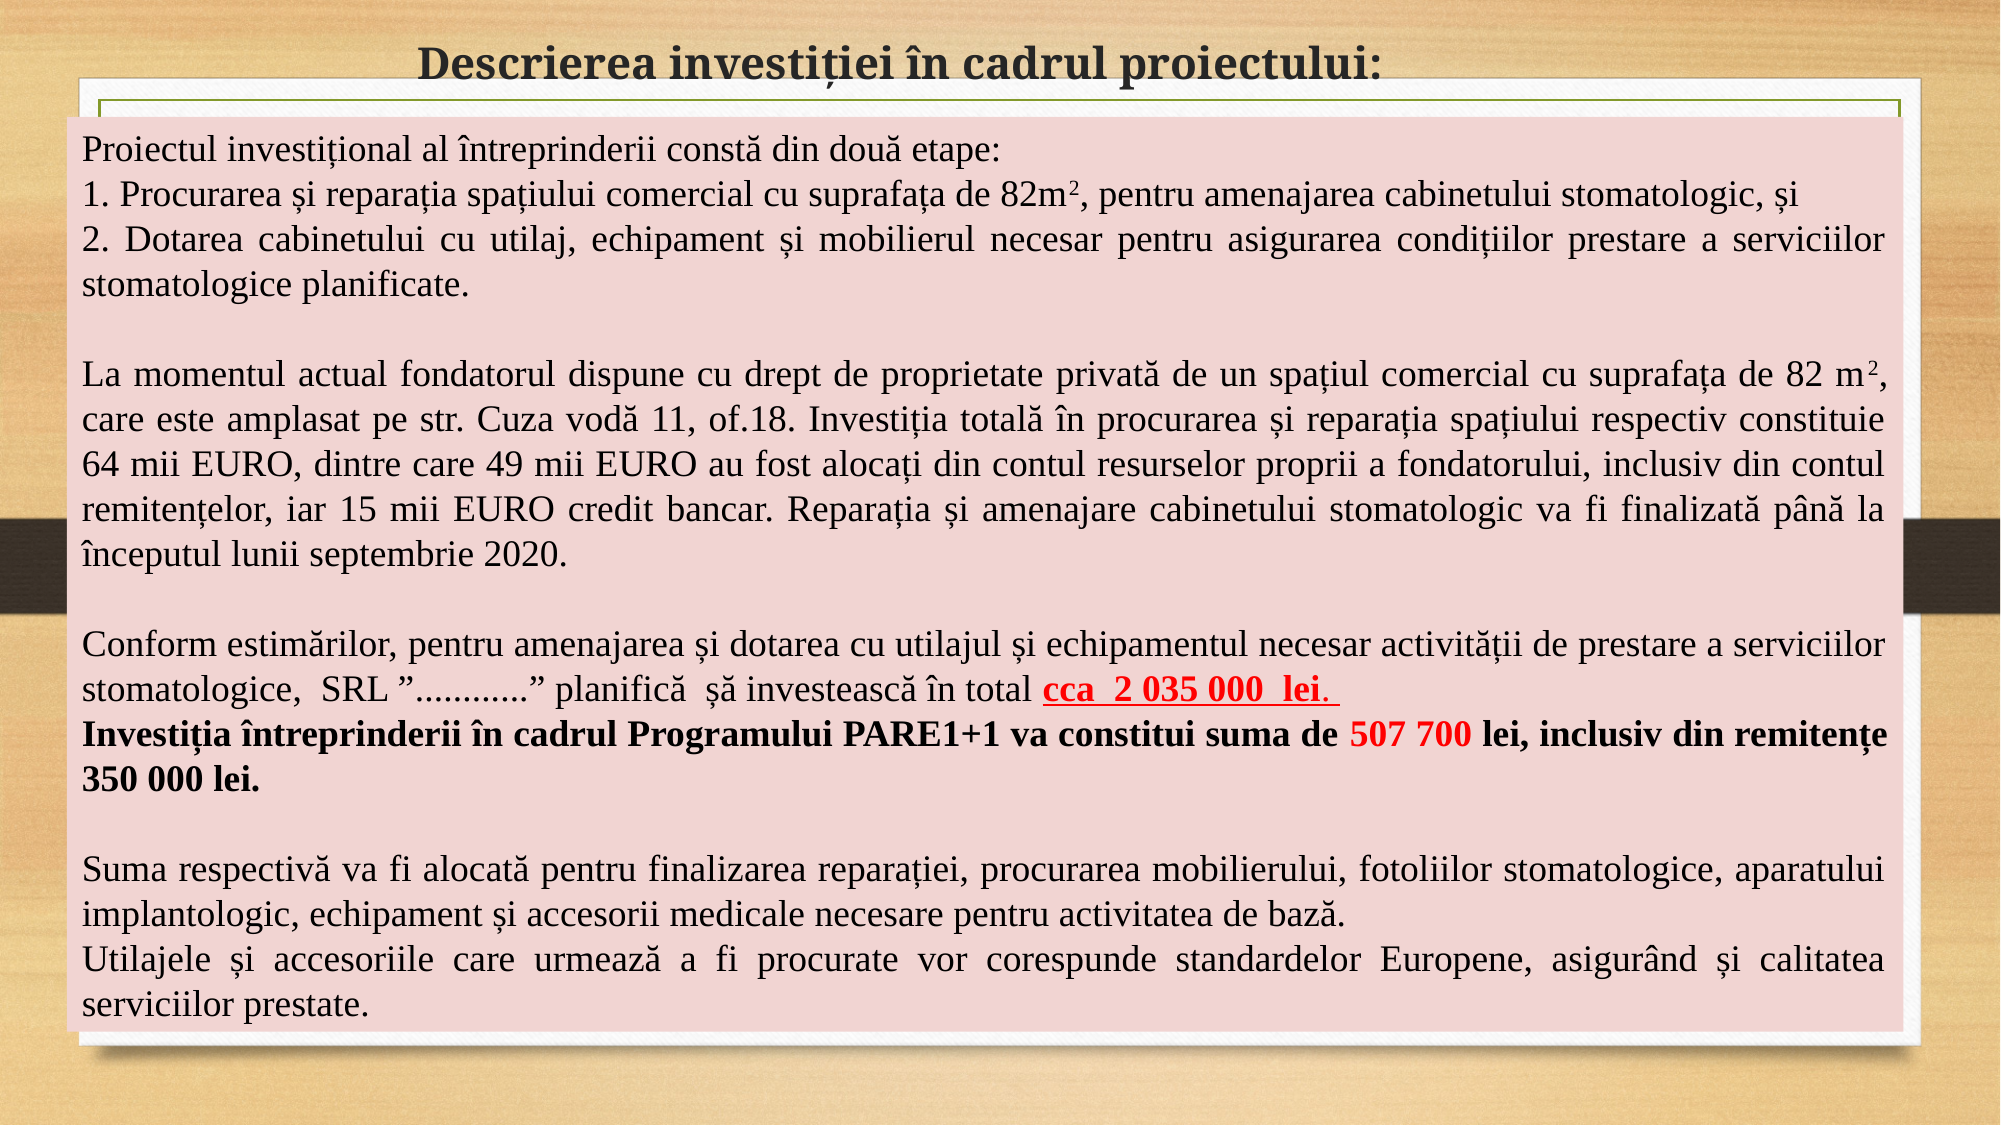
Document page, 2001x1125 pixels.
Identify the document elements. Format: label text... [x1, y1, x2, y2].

picture [0, 0, 2001, 1125]
title Descrierea investiţiei în cadrul proiectului: [0, 28, 1800, 97]
text_box Proiectul investițional al întreprinderii constă din două etape: 1. Procurarea și reparația spațiului comercial cu suprafața de 82m2, pentru amenajarea cabinetului stomatologic, și 2. Dotarea cabinetului cu utilaj, echipament și mobilierul necesar pentru asigurarea condițiilor prestare a serviciilor stomatologice planificate. La momentul actual fondatorul dispune cu drept de proprietate privată de un spațiul comercial cu suprafața de 82 m2, care este amplasat pe str. Cuza vodă 11, of.18. Investiția totală în procurarea și reparația spațiului respectiv constituie 64 mii EURO, dintre care 49 mii EURO au fost alocați din contul resurselor proprii a fondatorului, inclusiv din contul remitențelor, iar 15 mii EURO credit bancar. Reparația și amenajare cabinetului stomatologic va fi finalizată până la începutul lunii septembrie 2020. Conform estimărilor, pentru amenajarea și dotarea cu utilajul și echipamentul necesar activității de prestare a serviciilor stomatologice, SRL ”............” planifică șă investească în total cca 2 035 000 lei. Investiția întreprinderii în cadrul Programului PARE1+1 va constitui suma de 507 700 lei, inclusiv din remitențe 350 000 lei. Suma respectivă va fi alocată pentru finalizarea reparației, procurarea mobilierului, fotoliilor stomatologice, aparatului implantologic, echipament și accesorii medicale necesare pentru activitatea de bază. Utilajele și accesoriile care urmează a fi procurate vor corespunde standardelor Europene, asigurând și calitatea serviciilor prestate. [66, 116, 1904, 1032]
